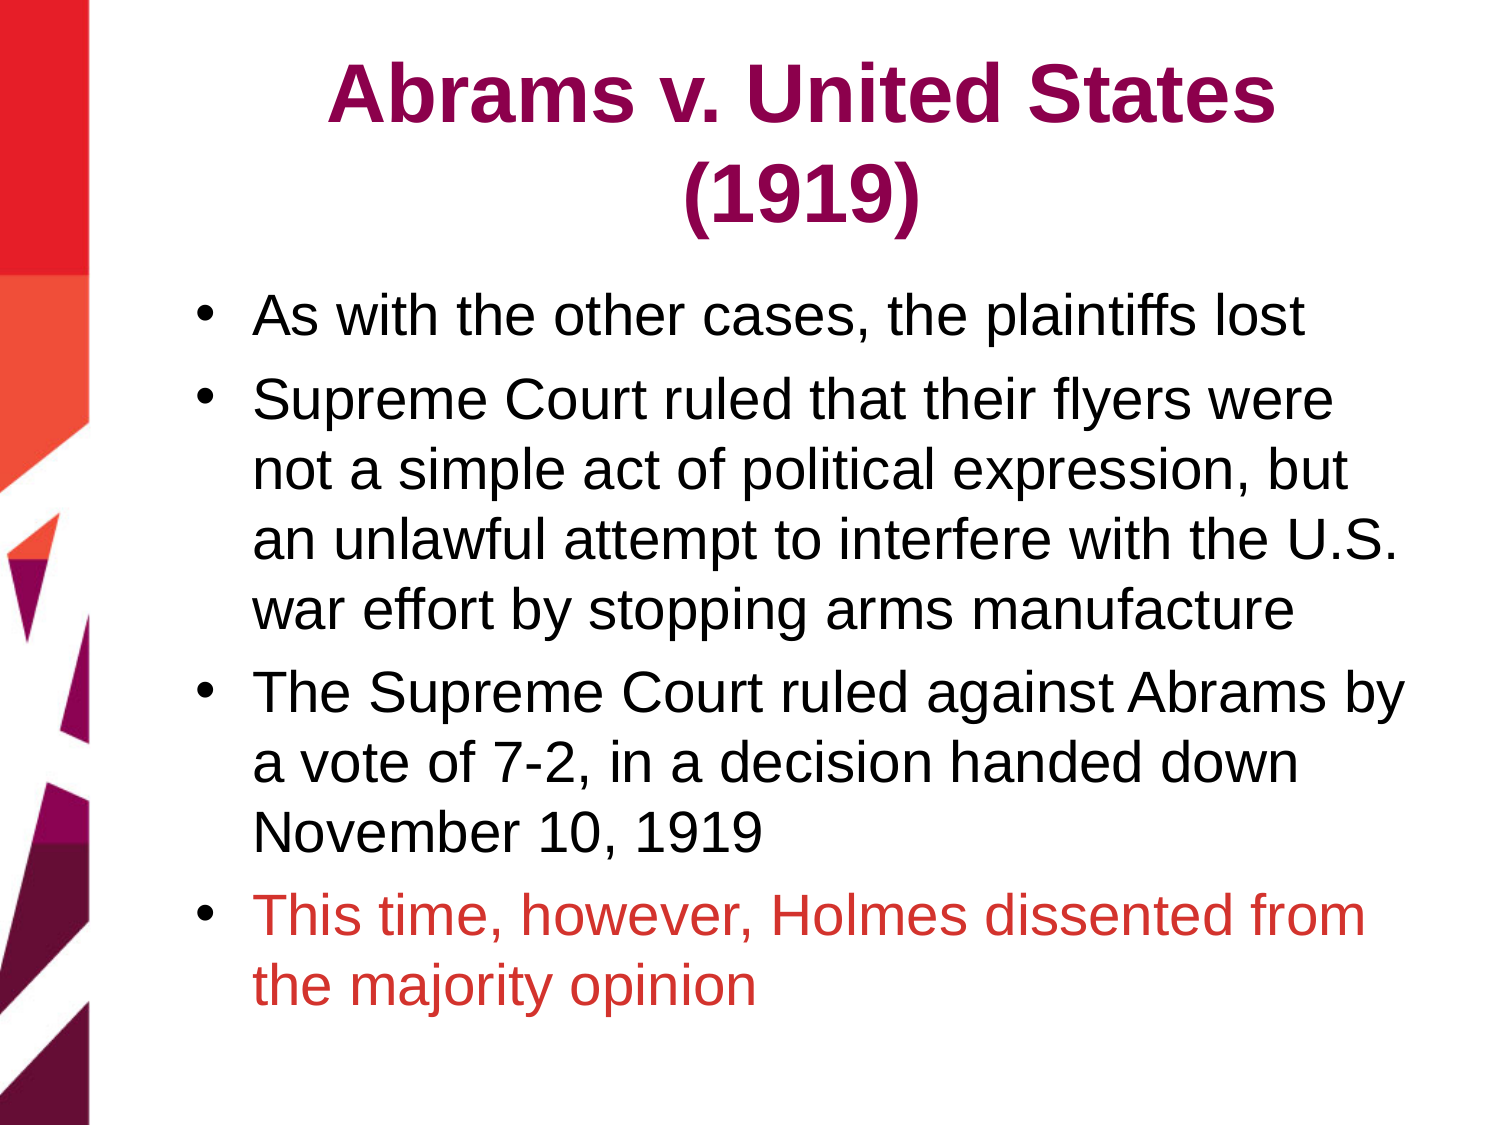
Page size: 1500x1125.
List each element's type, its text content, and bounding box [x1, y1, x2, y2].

title Abrams v. United States (1919) [180, 45, 1425, 233]
picture [0, 0, 91, 1125]
list As with the other cases, the plaintiffs lost Supreme Court ruled that their flyers were not a simple act of political expression, but an unlawful attempt to interfere with the U.S. war effort by stopping arms manufacture The Supreme Court ruled against Abrams by a vote of 7-2, in a decision handed down November 10, 1919 This time, however, Holmes dissented from the majority opinion [180, 262, 1425, 1005]
